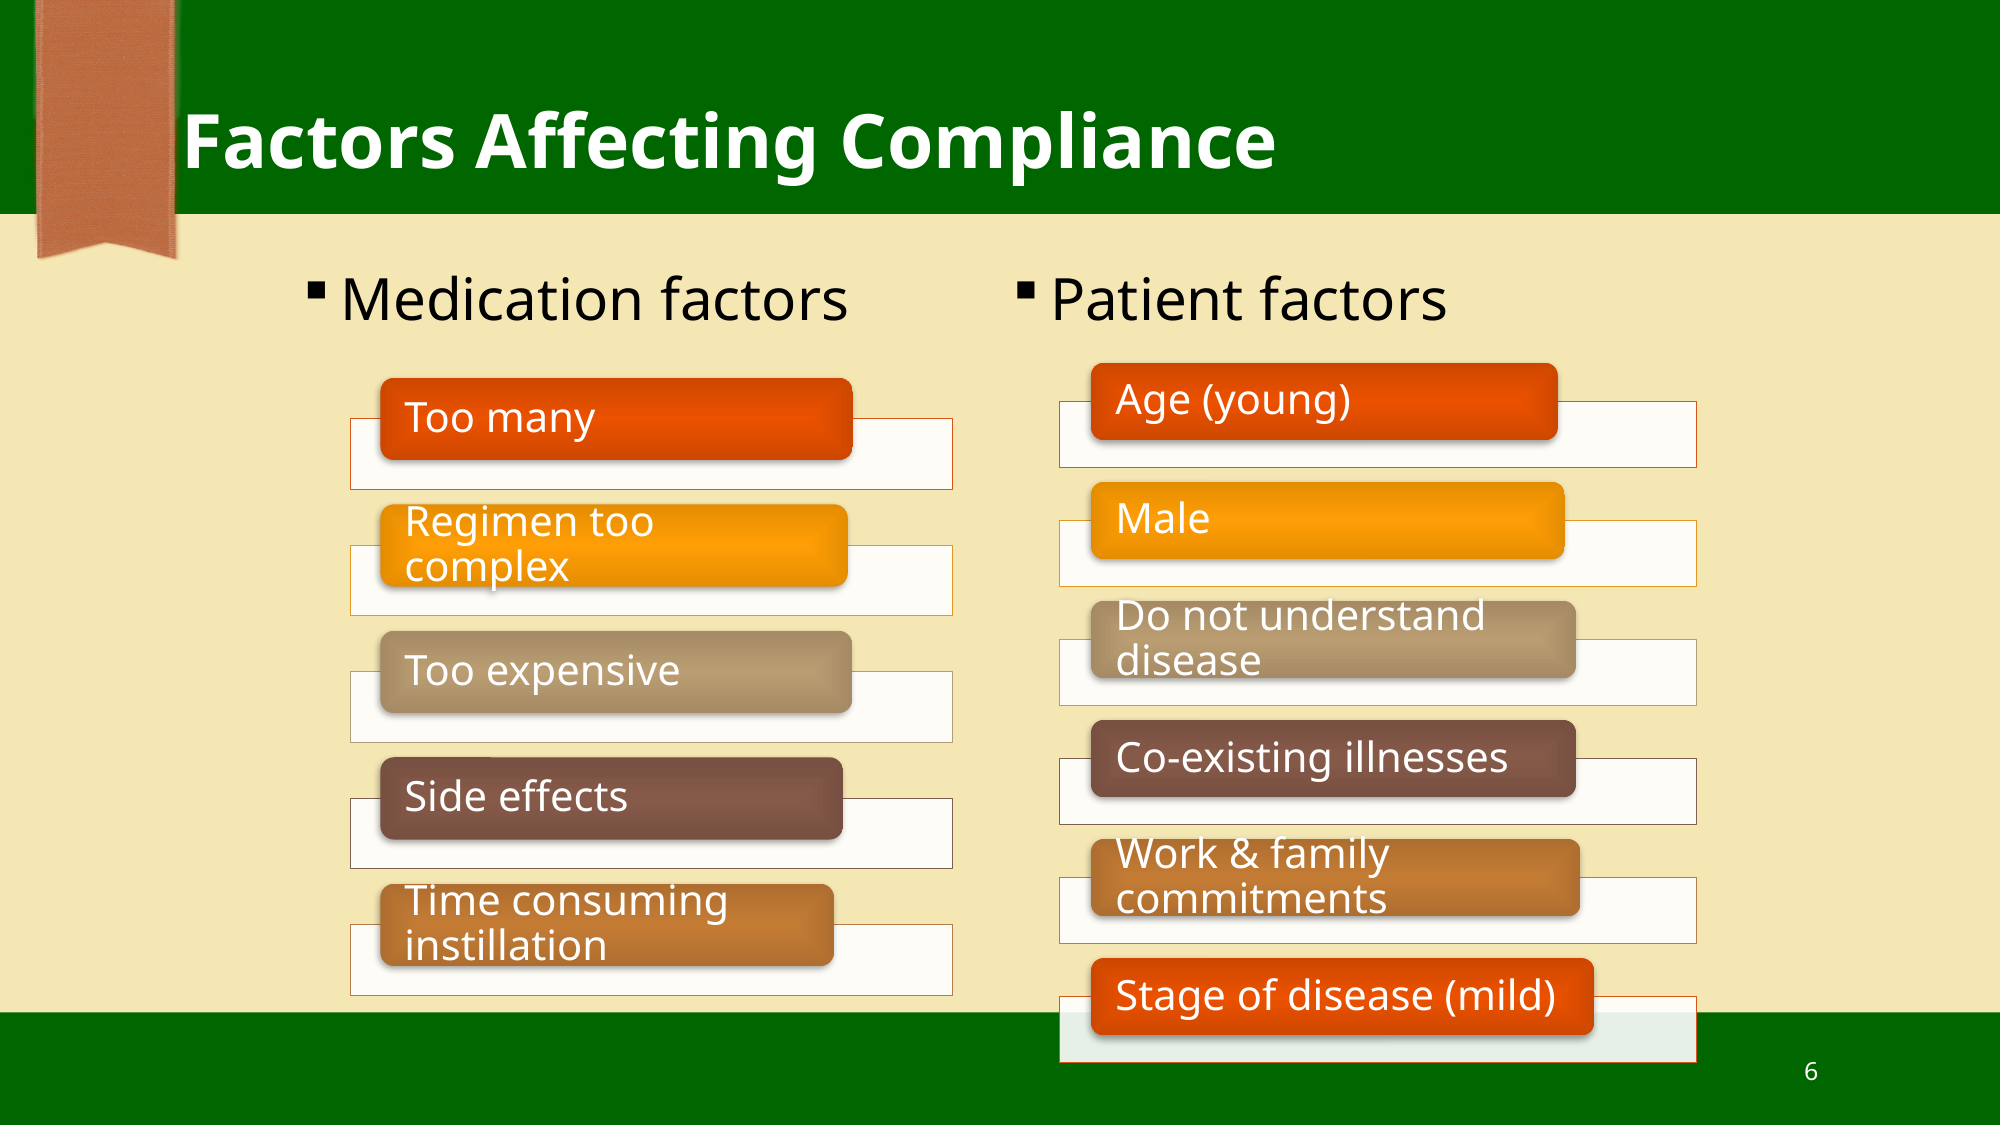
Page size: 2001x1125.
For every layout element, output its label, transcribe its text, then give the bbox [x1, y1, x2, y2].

list Medication factors [303, 262, 988, 1013]
list Patient factors [1012, 262, 1819, 1013]
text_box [1059, 352, 1697, 1074]
slide_number 6 [1518, 1042, 1819, 1103]
title Factors Affecting Compliance [181, 12, 1819, 193]
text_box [350, 373, 953, 1000]
